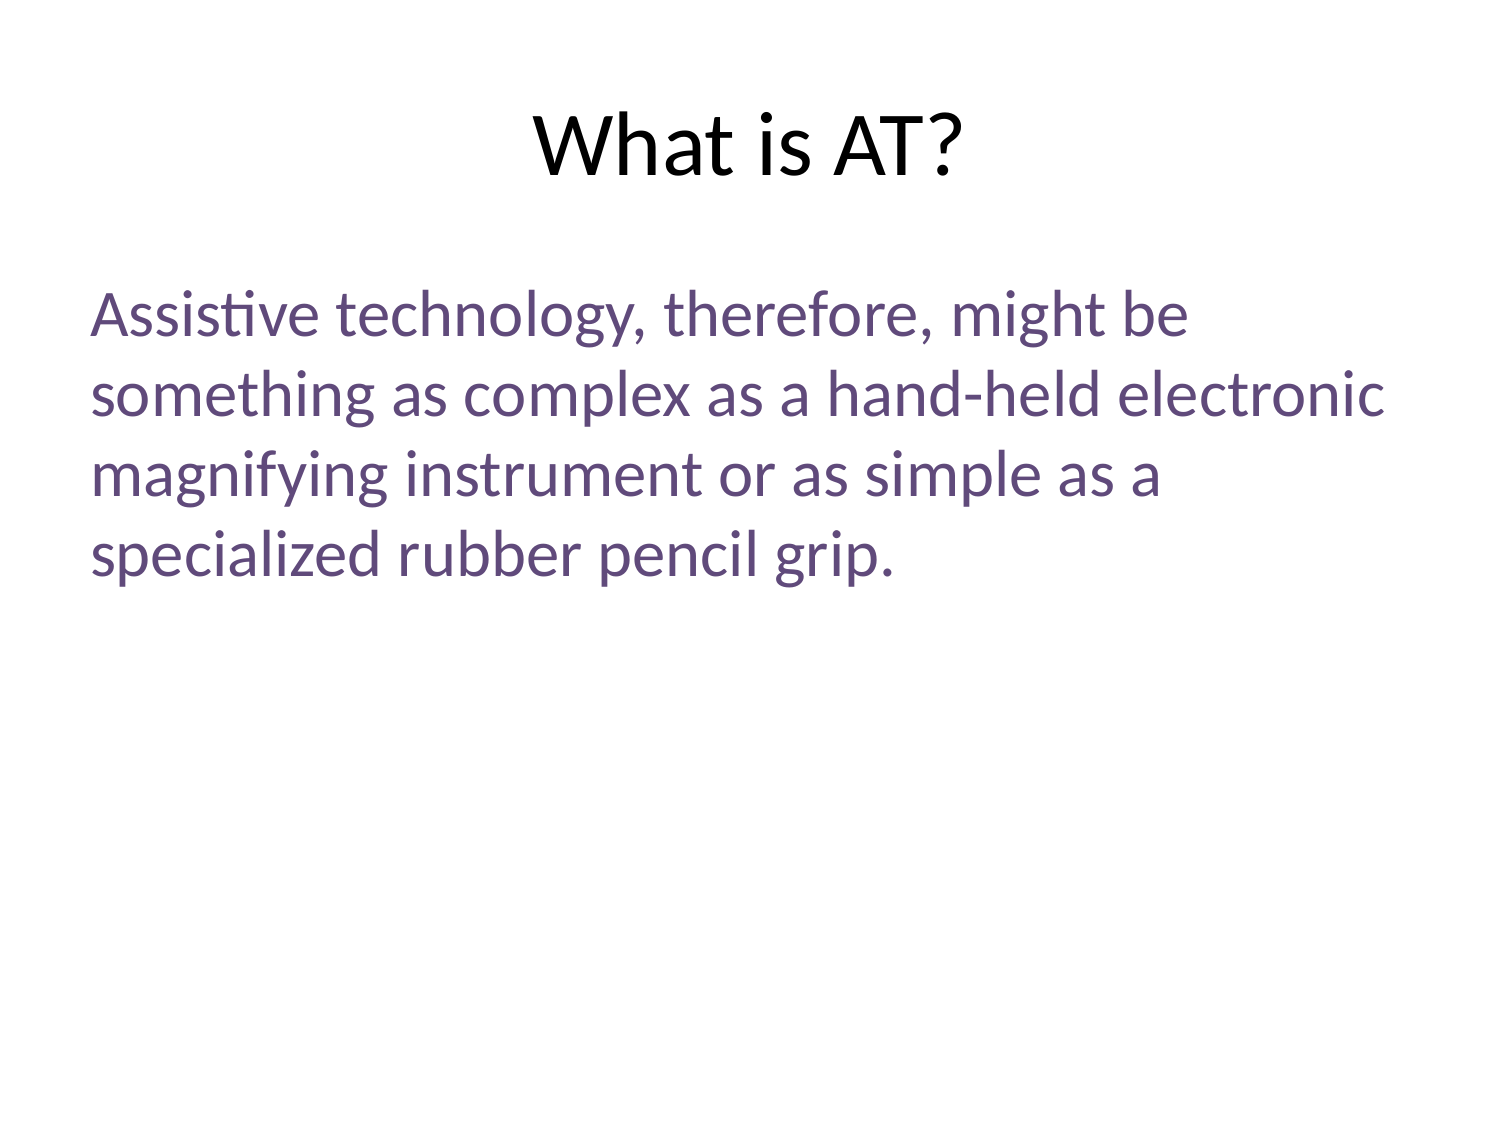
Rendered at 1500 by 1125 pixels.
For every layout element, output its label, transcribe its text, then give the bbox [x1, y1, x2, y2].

list Assistive technology, therefore, might be something as complex as a hand-held electronic magnifying instrument or as simple as a specialized rubber pencil grip. [75, 262, 1425, 1005]
title What is AT? [75, 45, 1425, 233]
